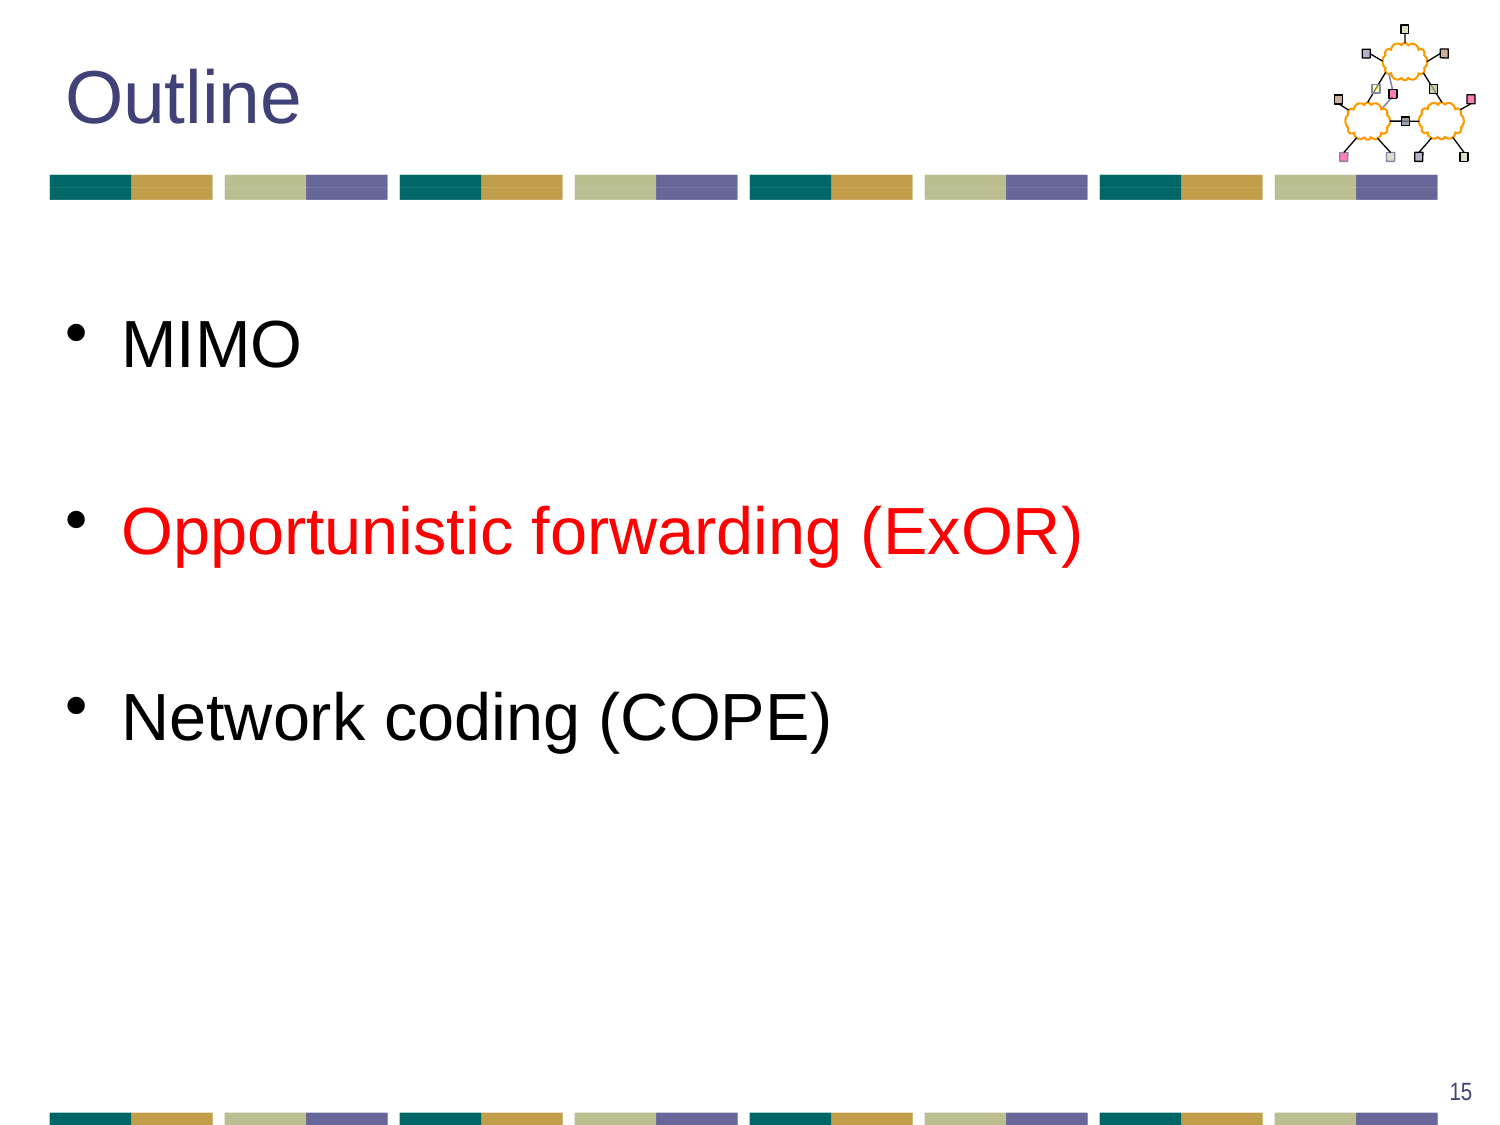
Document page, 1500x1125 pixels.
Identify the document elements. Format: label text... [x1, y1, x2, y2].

list MIMO Opportunistic forwarding (ExOR) Network coding (COPE) [50, 200, 1438, 1000]
slide_number 15 [1174, 1037, 1488, 1113]
title Outline [50, 24, 1438, 163]
